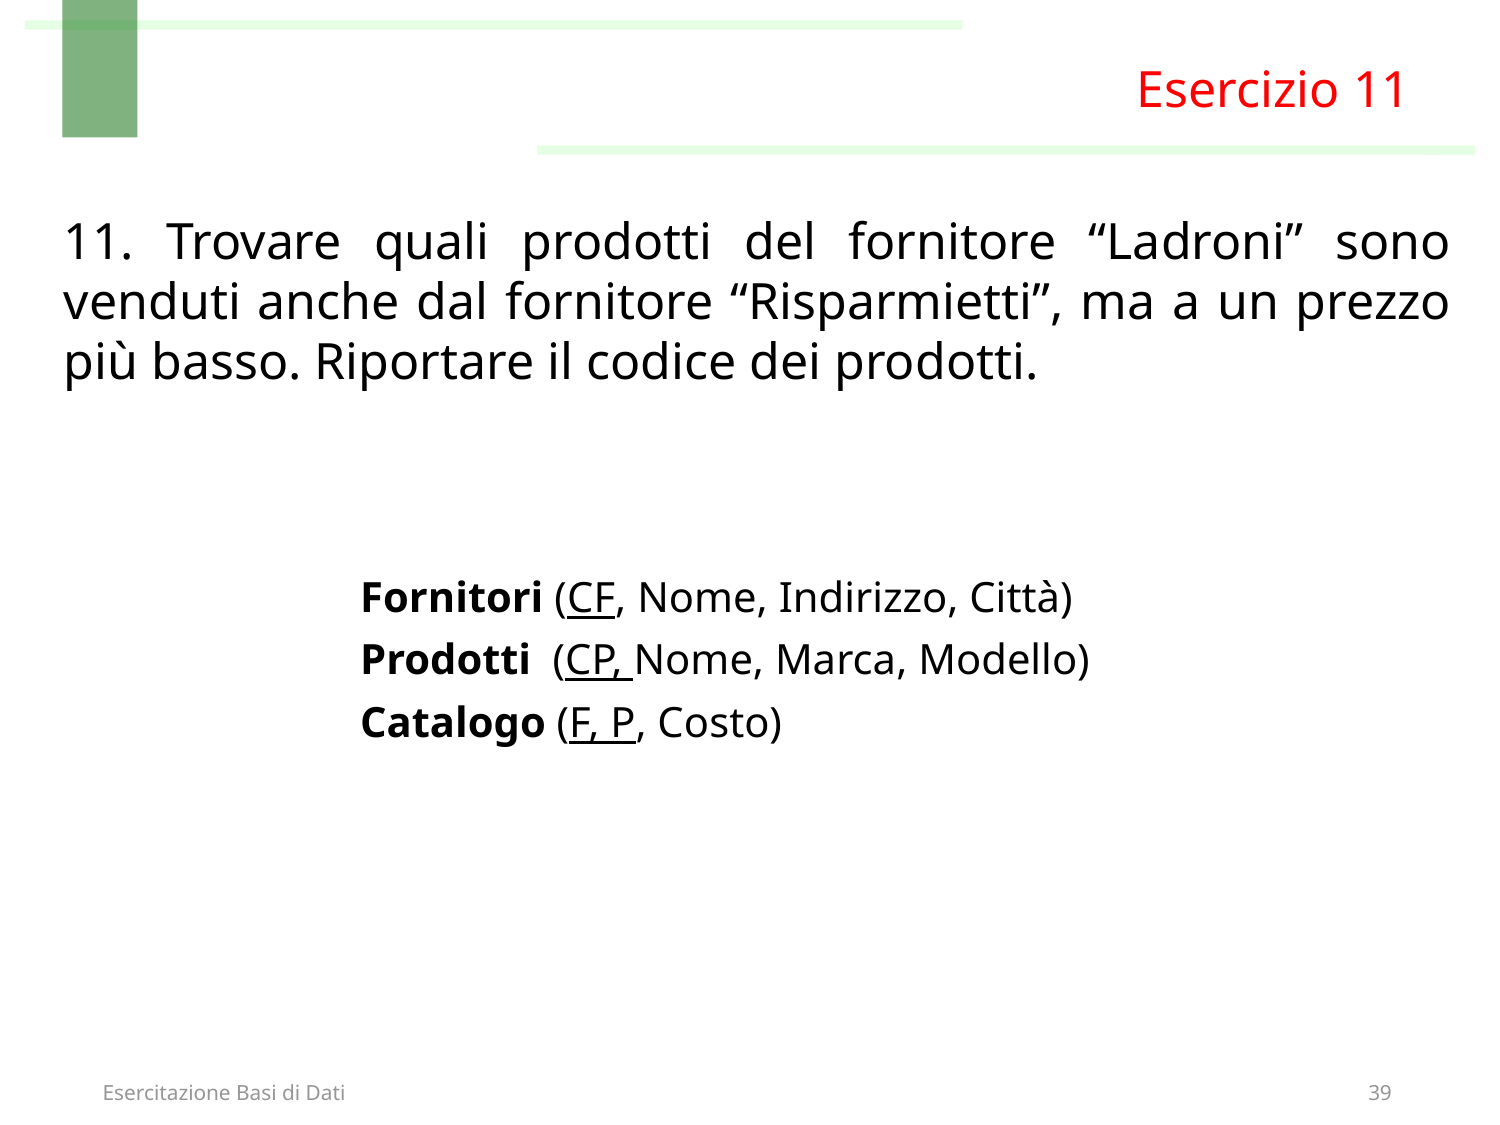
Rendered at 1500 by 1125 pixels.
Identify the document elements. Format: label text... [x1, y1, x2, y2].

text_box 11. Trovare quali prodotti del fornitore “Ladroni” sono venduti anche dal fornitore “Risparmietti”, ma a un prezzo più basso. Riportare il codice dei prodotti. [49, 202, 1467, 398]
text_box Esercizio 11 [174, 37, 1425, 138]
text_box Fornitori (CF, Nome, Indirizzo, Città) Prodotti (CP, Nome, Marca, Modello) Catalogo (F, P, Costo) [276, 563, 1199, 787]
text_box [50, 398, 1425, 950]
